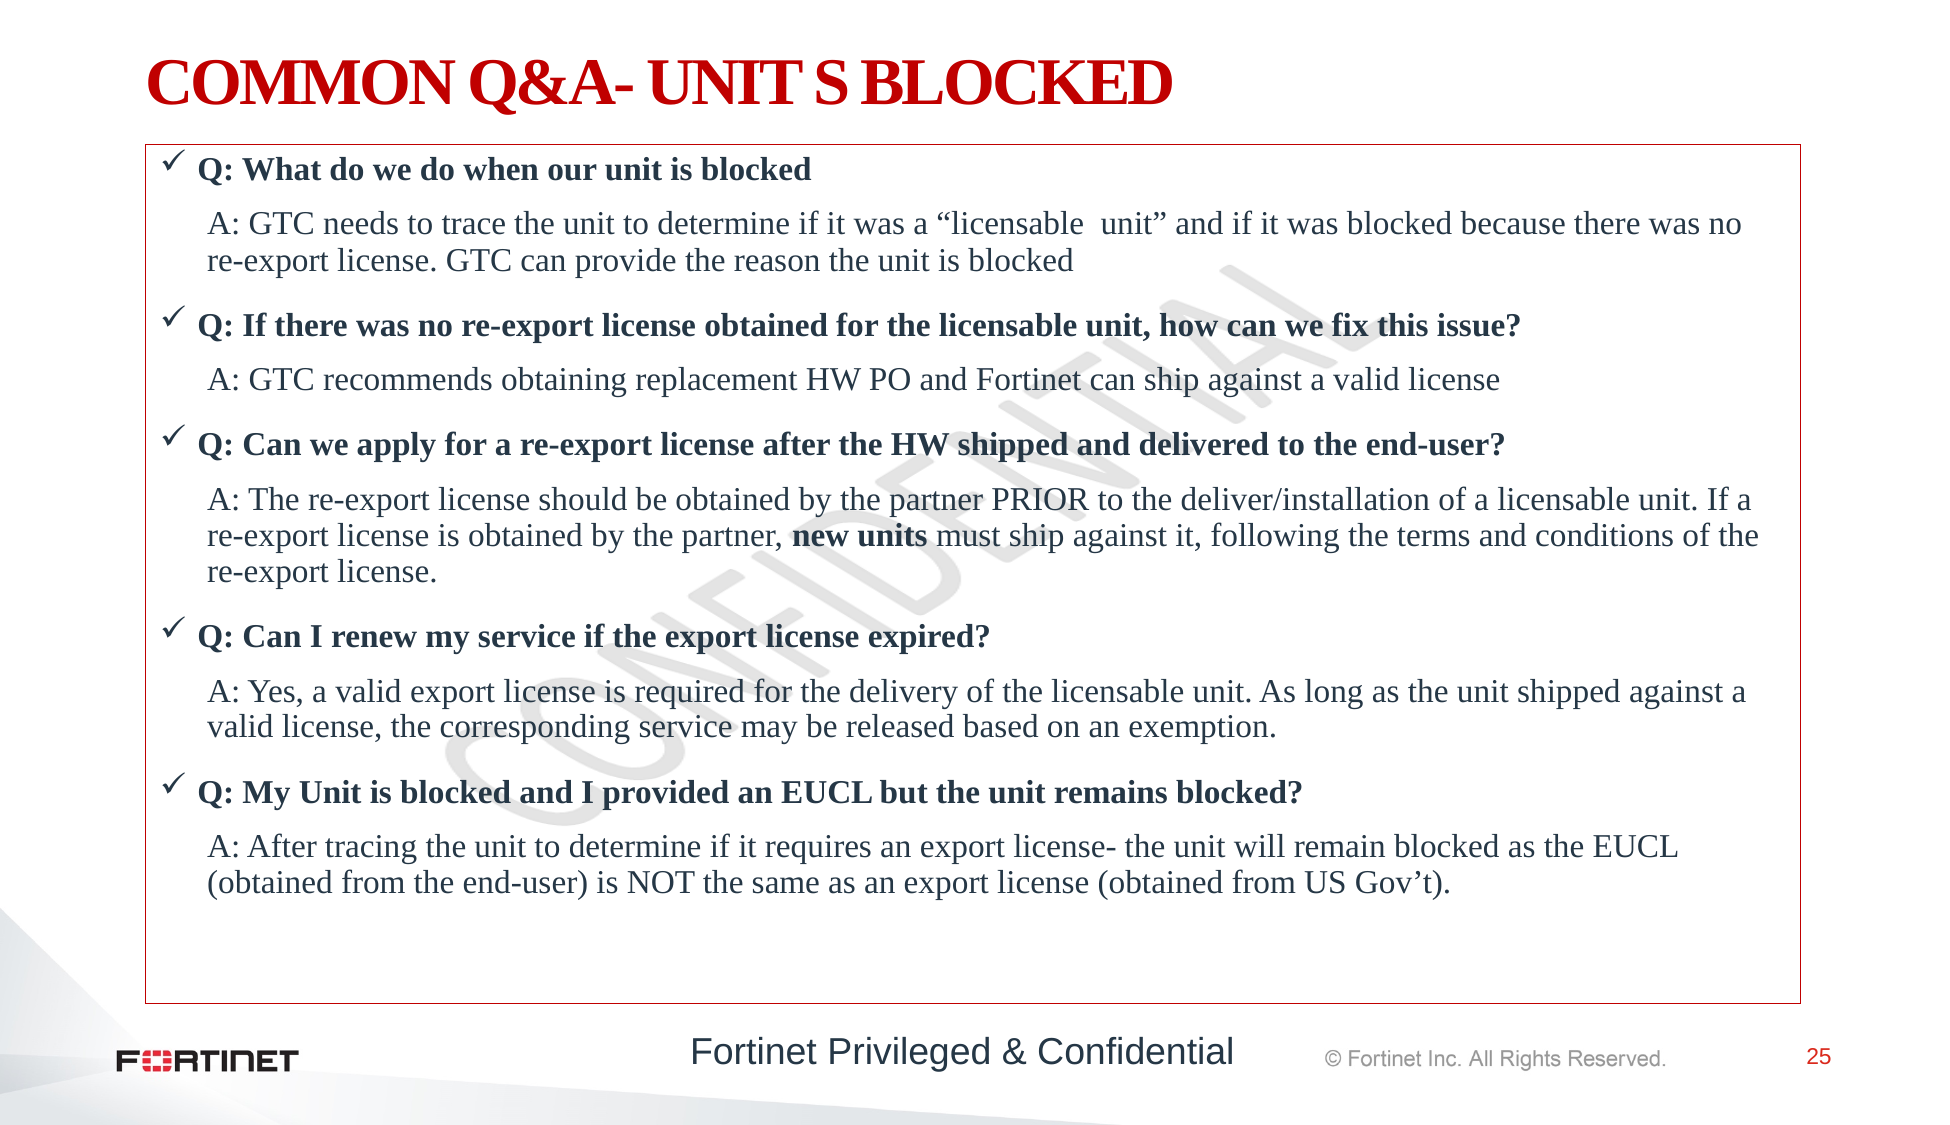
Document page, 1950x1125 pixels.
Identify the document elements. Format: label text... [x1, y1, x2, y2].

picture [0, 1, 1950, 1125]
title COMMON Q&A- UNIT S BLOCKED [131, 82, 1775, 163]
list Q: What do we do when our unit is blocked A: GTC needs to trace the unit to determine if it was a “licensable unit” and if it was blocked because there was no re-export license. GTC can provide the reason the unit is blocked Q: If there was no re-export license obtained for the licensable unit, how can we fix this issue? A: GTC recommends obtaining replacement HW PO and Fortinet can ship against a valid license Q: Can we apply for a re-export license after the HW shipped and delivered to the end-user? A: The re-export license should be obtained by the partner PRIOR to the deliver/installation of a licensable unit. If a re-export license is obtained by the partner, new units must ship against it, following the terms and conditions of the re-export license. Q: Can I renew my service if the export license expired? A: Yes, a valid export license is required for the delivery of the licensable unit. As long as the unit shipped against a valid license, the corresponding service may be released based on an exemption. Q: My Unit is blocked and I provided an EUCL but the unit remains blocked? A: After tracing the unit to determine if it requires an export license- the unit will remain blocked as the EUCL (obtained from the end-user) is NOT the same as an export license (obtained from US Gov’t). [145, 144, 1801, 1004]
text_box Fortinet Privileged & Confidential [622, 1022, 1303, 1081]
